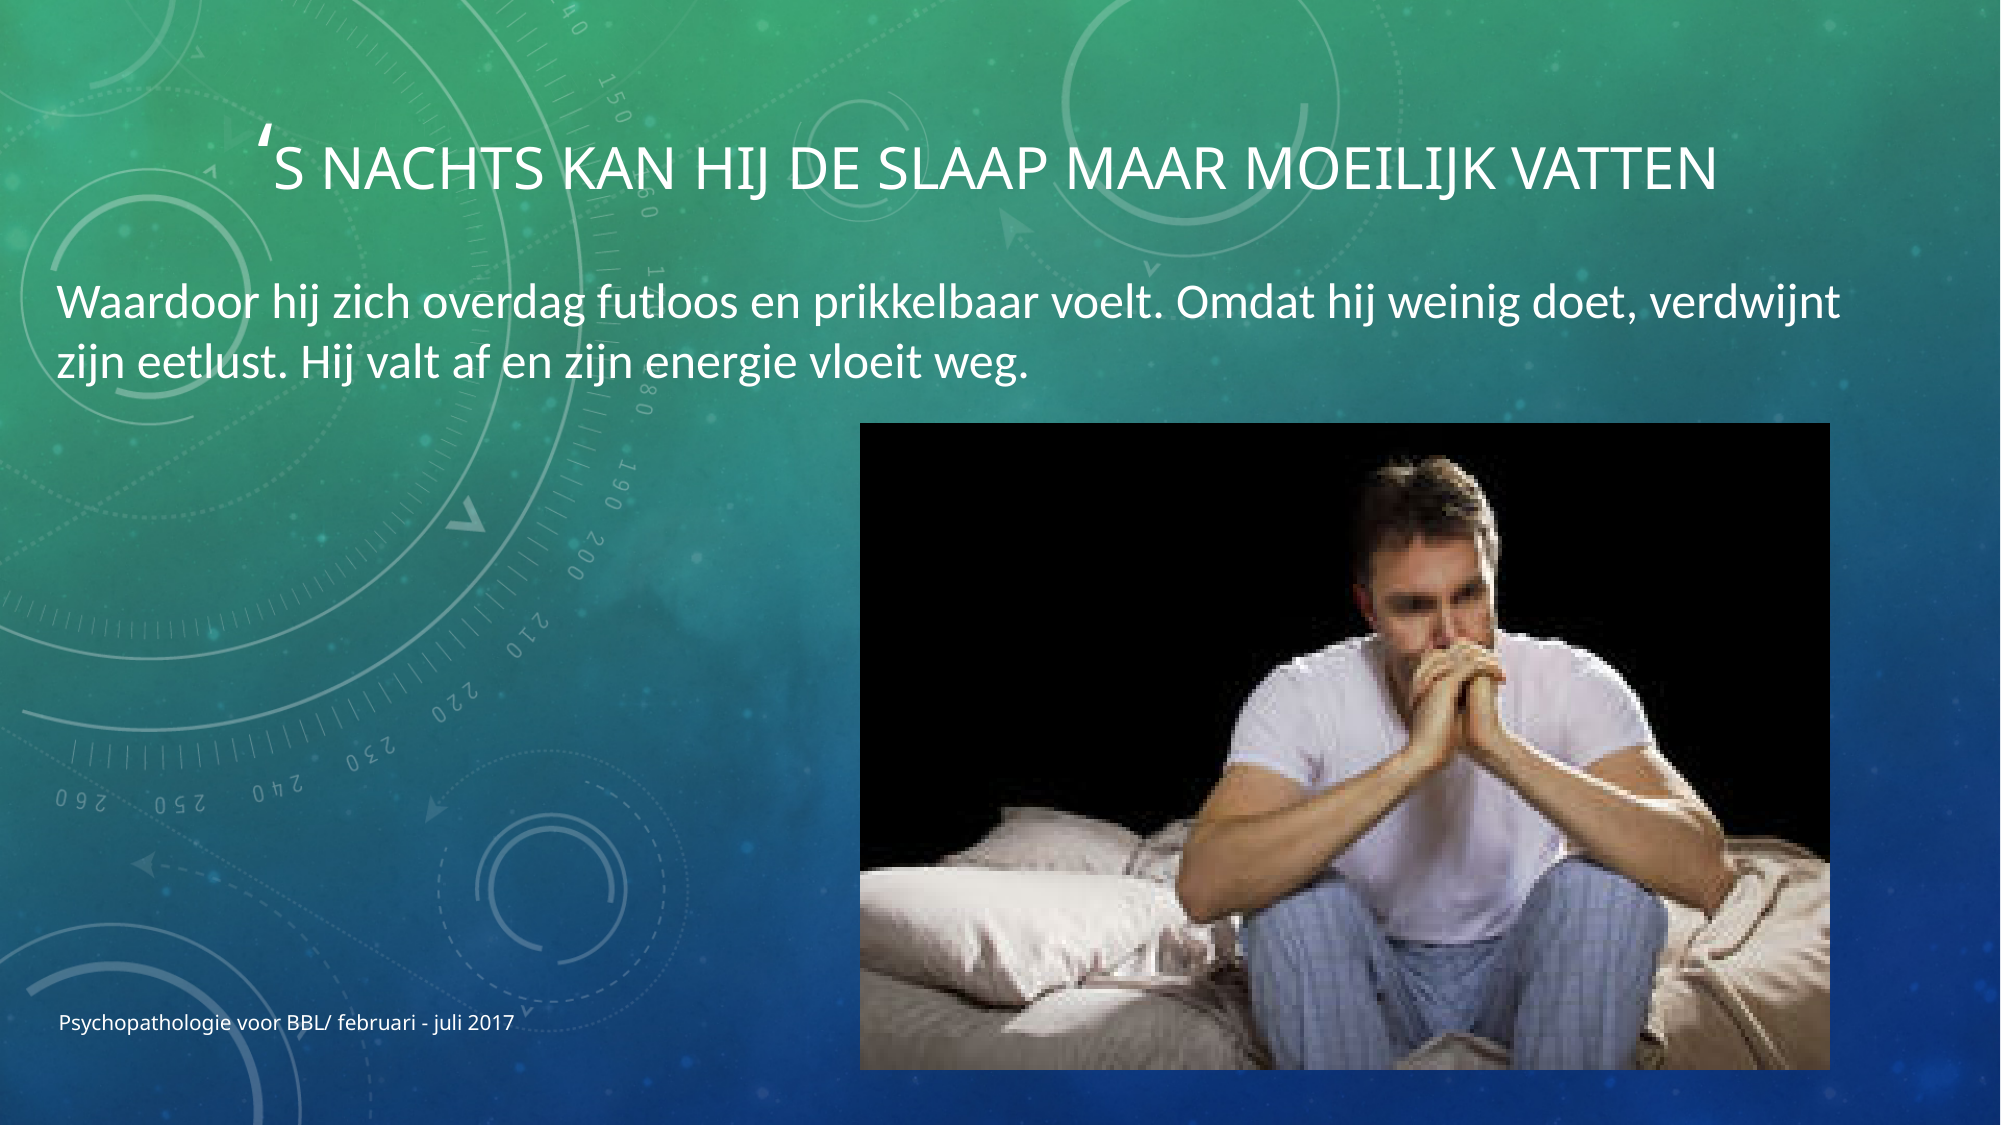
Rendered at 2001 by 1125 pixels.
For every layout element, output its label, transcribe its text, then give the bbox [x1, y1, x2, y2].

text_box Waardoor hij zich overdag futloos en prikkelbaar voelt. Omdat hij weinig doet, verdwijnt zijn eetlust. Hij valt af en zijn energie vloeit weg. [41, 261, 1888, 397]
title ‘s nachts kan hij de slaap maar moeilijk vatten [41, 89, 1767, 216]
picture [0, 0, 2001, 1125]
footer Psychopathologie voor BBL/ februari - juli 2017 [43, 990, 853, 1053]
